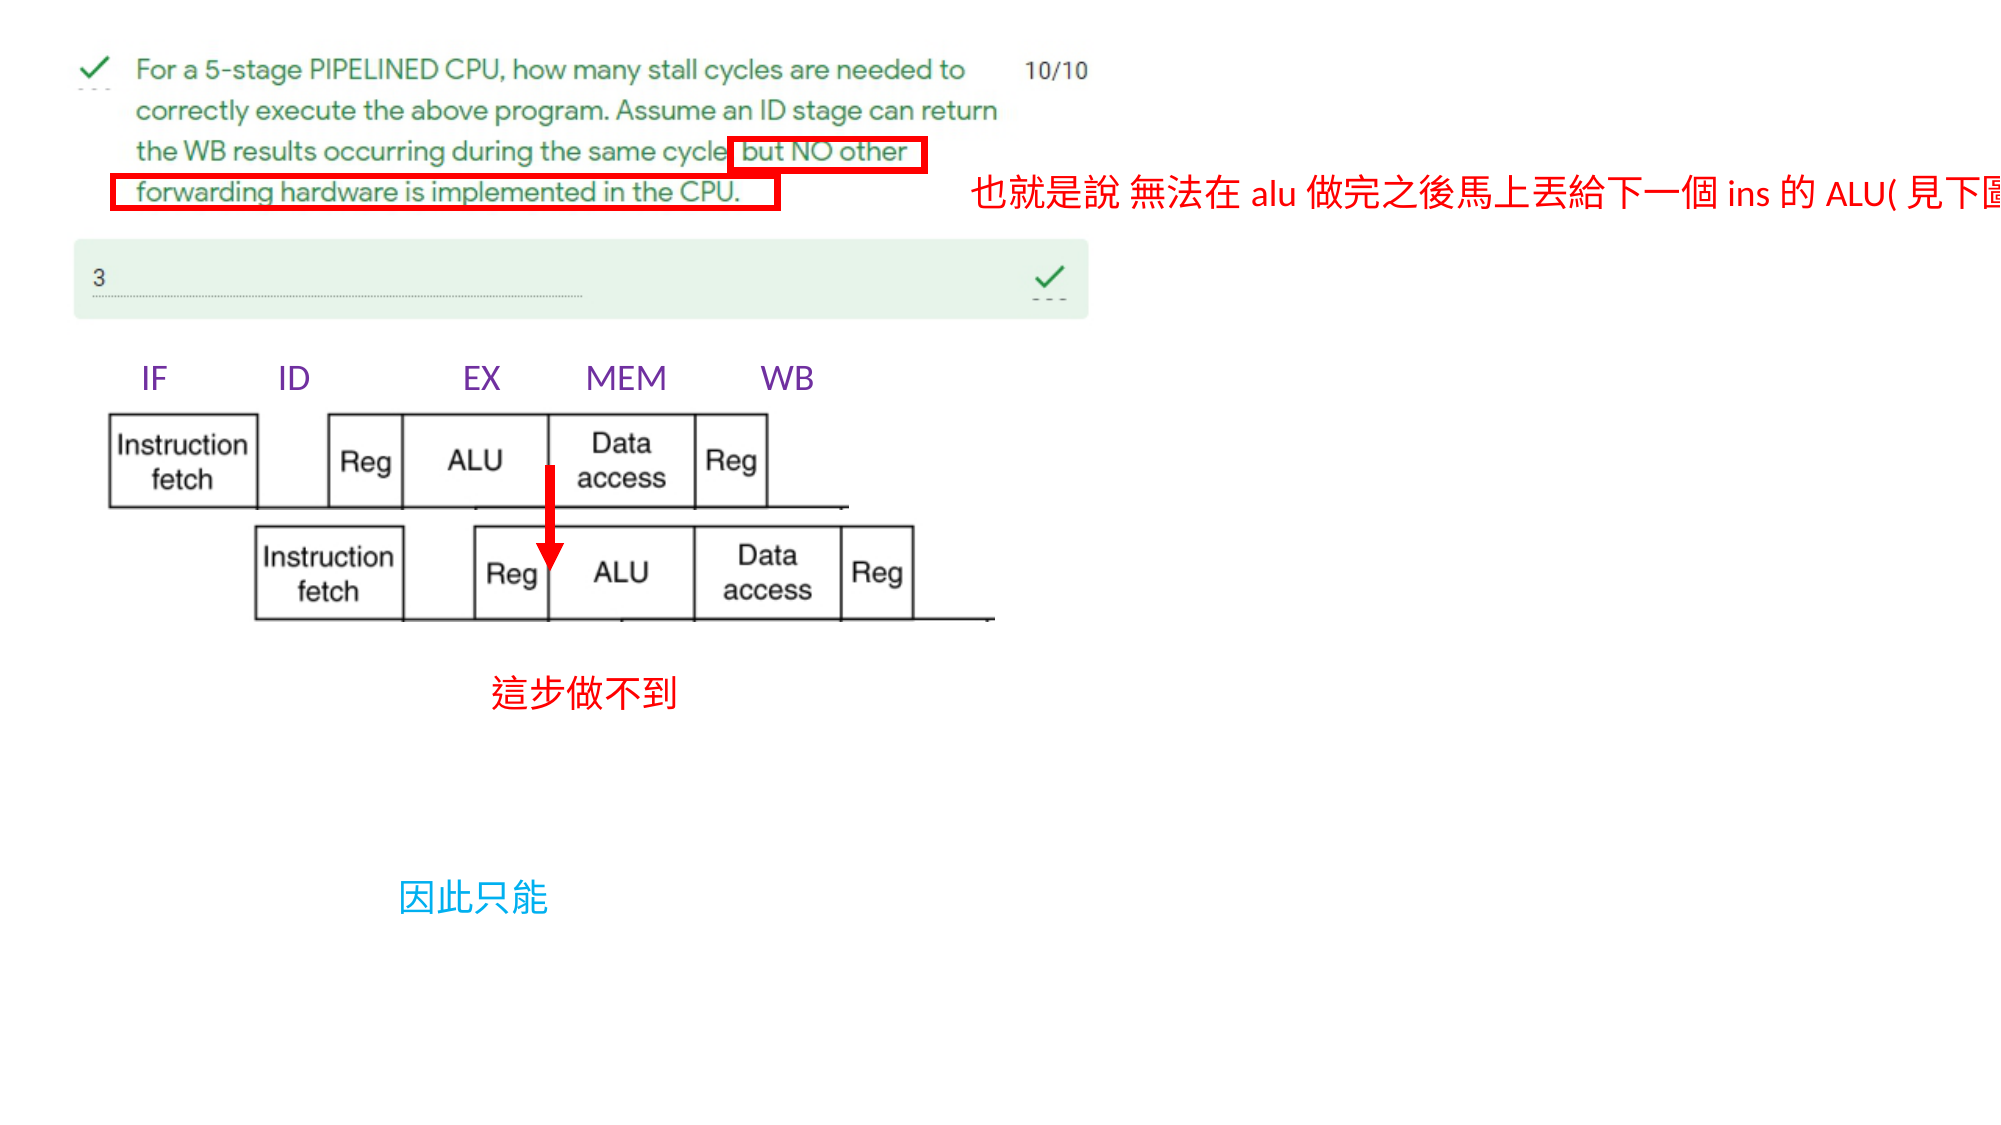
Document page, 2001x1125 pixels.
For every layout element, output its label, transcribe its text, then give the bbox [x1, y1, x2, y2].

text_box IF ID EX MEM WB [126, 345, 840, 405]
text_box 因此只能 [383, 866, 731, 926]
text_box 也就是說 無法在alu做完之後馬上丟給下一個ins的ALU(見下圖) [1106, 161, 2000, 222]
picture [43, 15, 1106, 335]
picture [102, 405, 849, 510]
picture [248, 518, 995, 622]
text_box 這步做不到 [476, 662, 695, 723]
